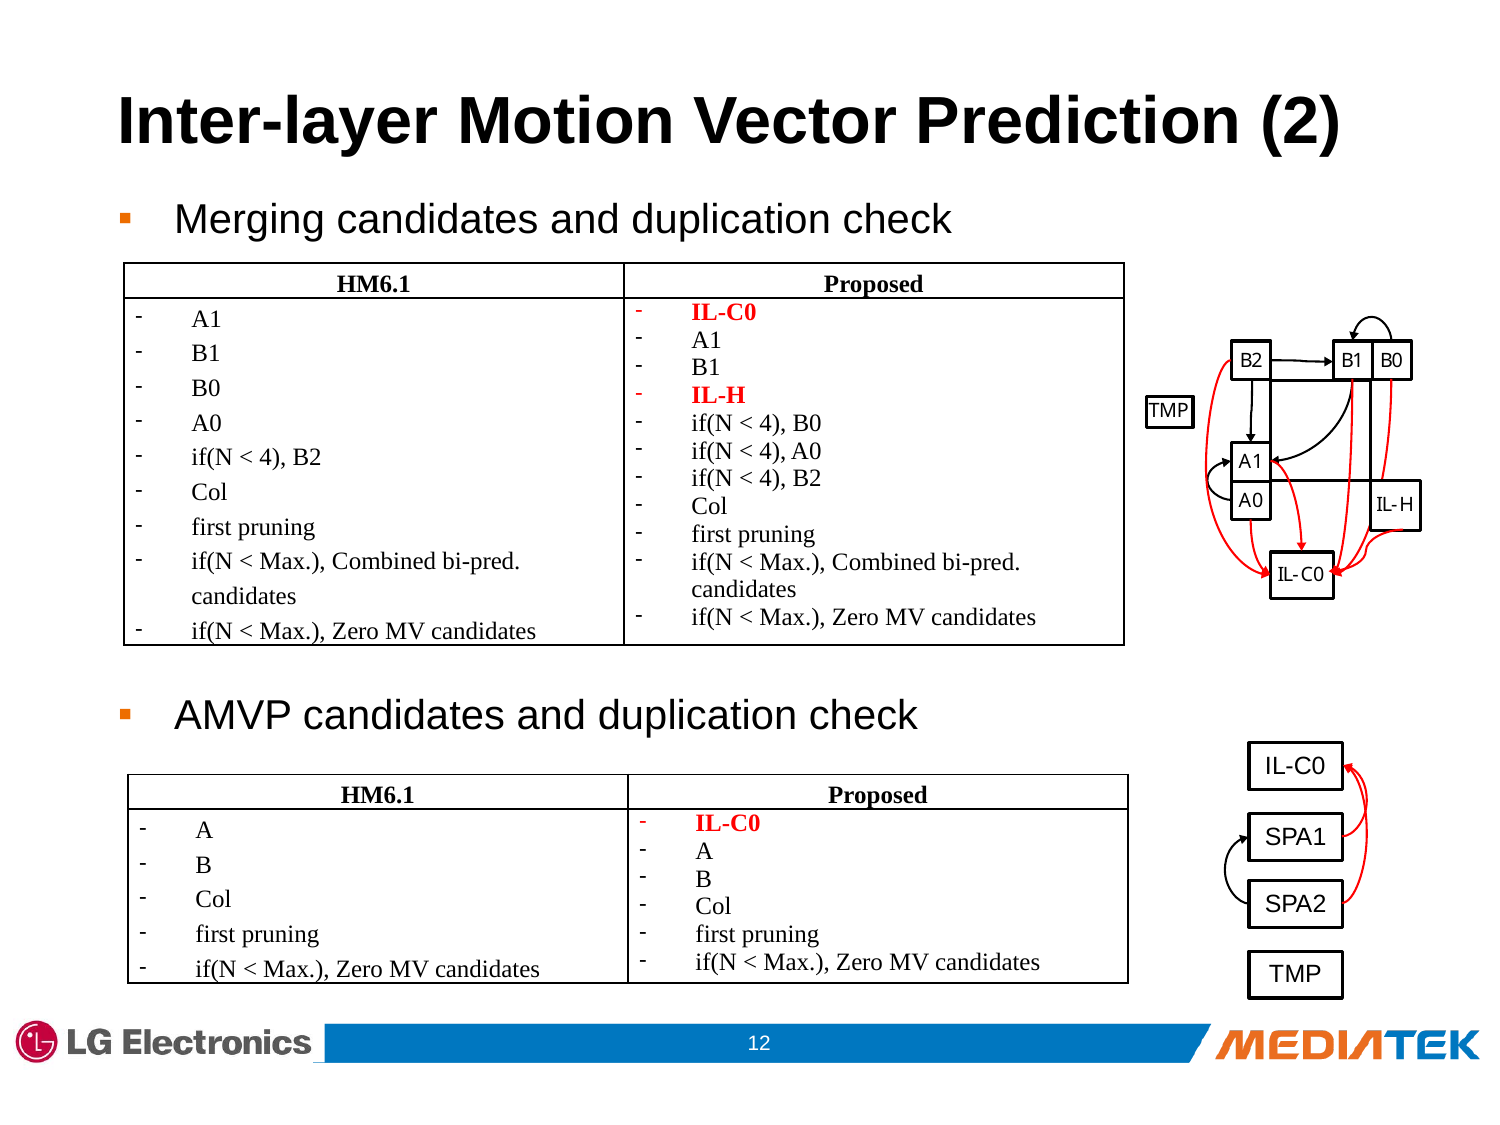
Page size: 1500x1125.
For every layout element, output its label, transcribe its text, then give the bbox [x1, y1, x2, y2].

slide_number 11 [720, 1022, 798, 1090]
picture [1222, 739, 1369, 1000]
table_header HM6.1 [129, 775, 627, 808]
title Inter-layer Motion Vector Prediction (2) [101, 62, 1425, 172]
picture [1127, 314, 1430, 601]
picture [325, 1023, 720, 1063]
list Merging candidates and duplication check AMVP candidates and duplication check [102, 184, 1425, 998]
table_cell A B Col first pruning if(N < Max.), Zero MV candidates [129, 810, 627, 982]
table_cell IL-C0 A1 B1 IL-H if(N < 4), B0 if(N < 4), A0 if(N < 4), B2 Col first pruning if(N < Max.), Combined bi-pred. candidates if(N < Max.), Zero MV candidates [625, 299, 1123, 644]
table_cell A1 B1 B0 A0 if(N < 4), B2 Col first pruning if(N < Max.), Combined bi-pred. candidates if(N < Max.), Zero MV candidates [125, 299, 623, 644]
table_header Proposed [629, 775, 1127, 808]
table_header Proposed [625, 264, 1123, 297]
picture [798, 1023, 1480, 1063]
table_cell IL-C0 A B Col first pruning if(N < Max.), Zero MV candidates [629, 810, 1127, 982]
table_header HM6.1 [125, 264, 623, 297]
picture [13, 1008, 313, 1075]
